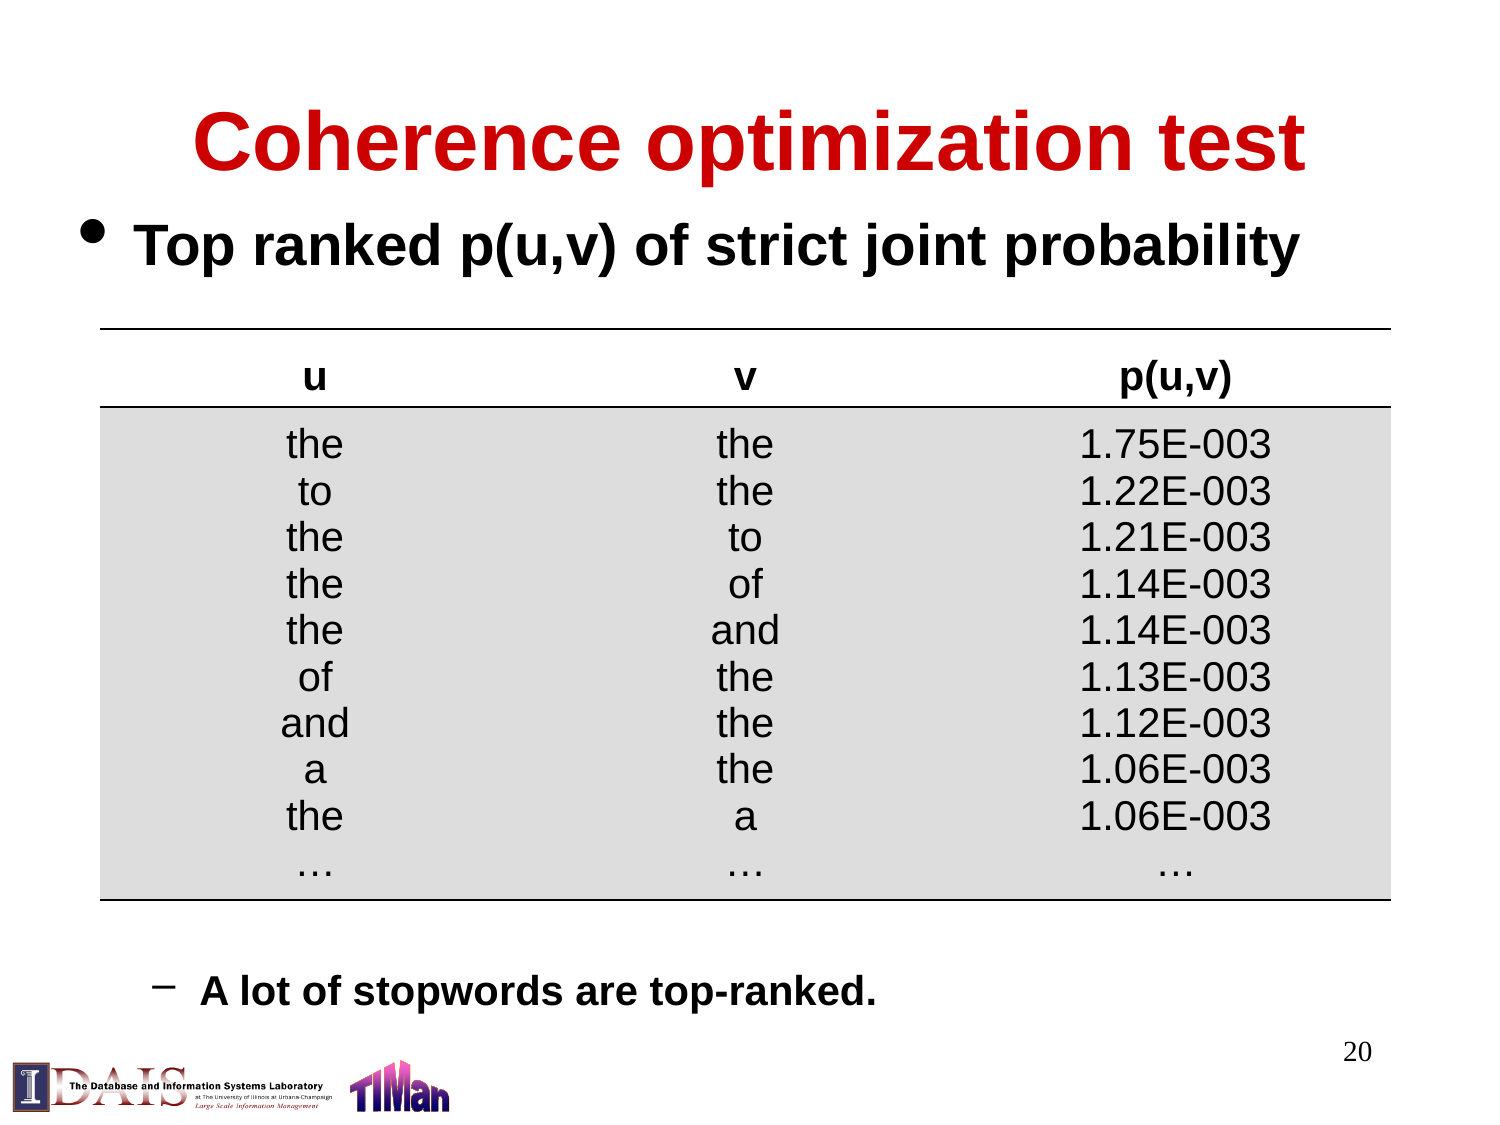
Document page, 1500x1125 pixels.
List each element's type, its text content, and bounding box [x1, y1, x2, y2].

table_cell the to the the the of and a the … [100, 408, 530, 899]
table_header u [100, 330, 530, 406]
table_header p(u,v) [961, 330, 1391, 406]
list Top ranked p(u,v) of strict joint probability A lot of stopwords are top-ranked. [62, 199, 1451, 1001]
table_cell 1.75E-003 1.22E-003 1.21E-003 1.14E-003 1.14E-003 1.13E-003 1.12E-003 1.06E-003 1.06E-003 … [961, 408, 1391, 899]
table_cell the the to of and the the the a … [530, 408, 961, 899]
picture [12, 1062, 338, 1113]
table_header v [530, 330, 961, 406]
text_box 20 [1074, 1024, 1388, 1100]
title Coherence optimization test [0, 49, 1500, 226]
